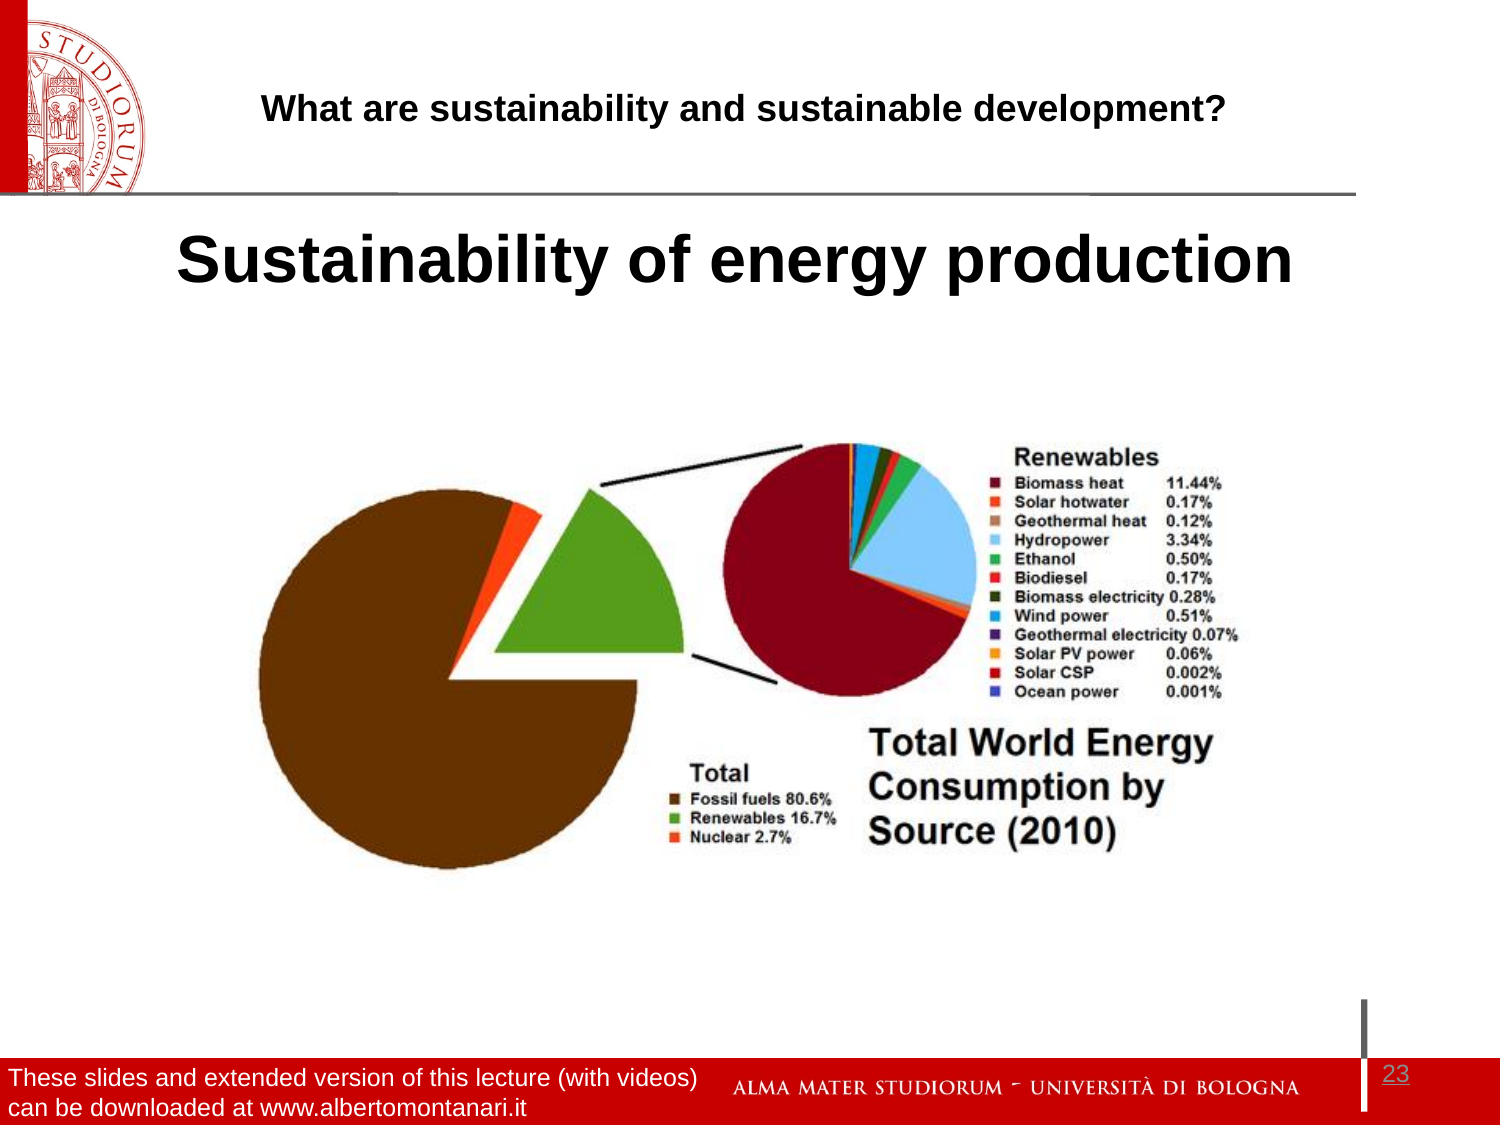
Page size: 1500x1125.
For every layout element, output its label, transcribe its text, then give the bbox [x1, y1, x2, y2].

slide_number 23 [1074, 1042, 1425, 1103]
picture [249, 416, 1251, 891]
picture [28, 16, 151, 192]
text_box Sustainability of energy production [124, 208, 1348, 304]
picture [0, 1058, 1500, 1125]
